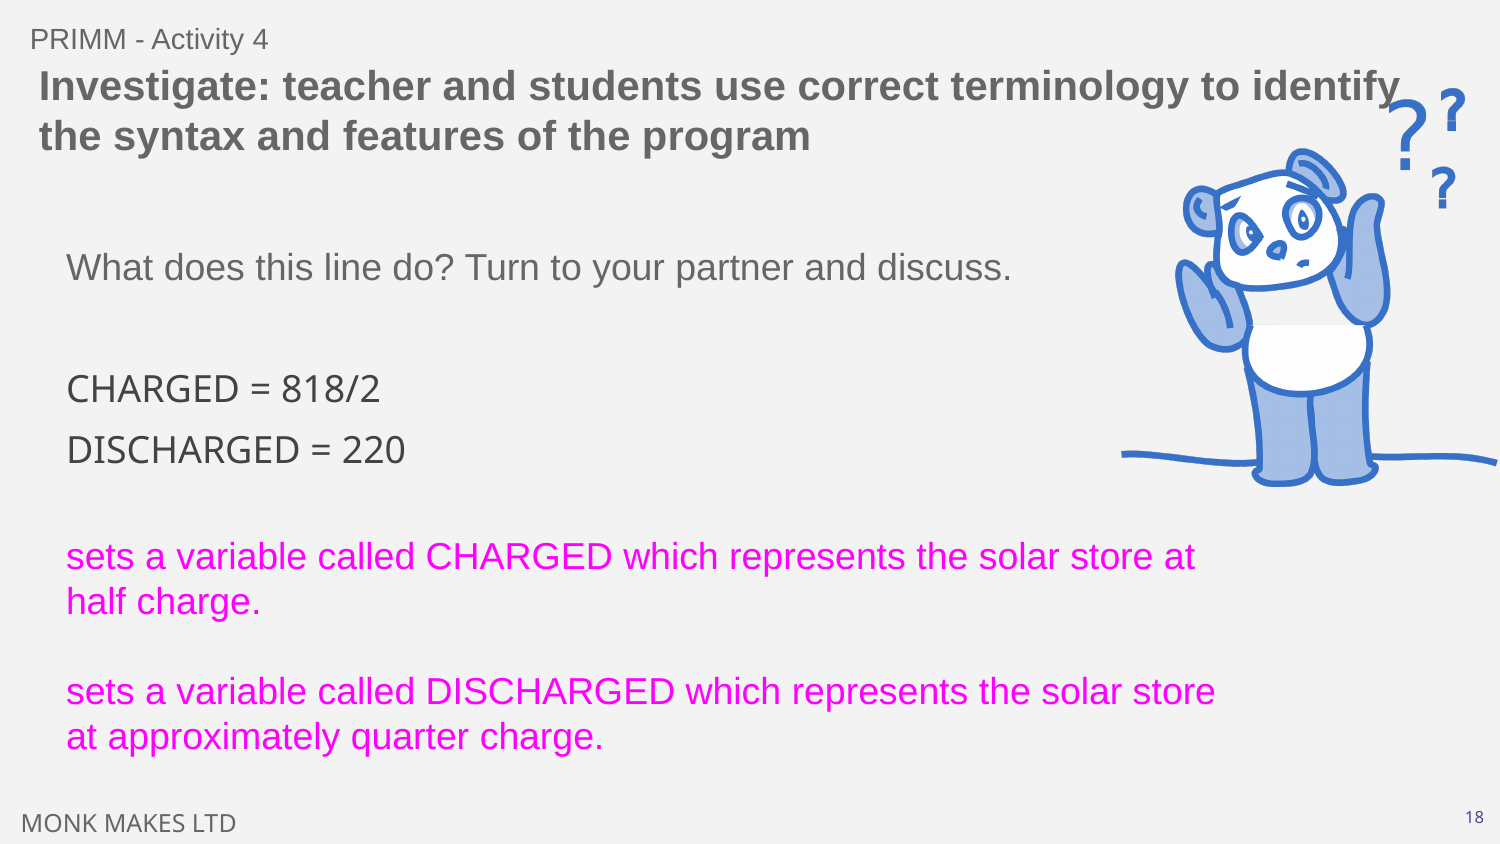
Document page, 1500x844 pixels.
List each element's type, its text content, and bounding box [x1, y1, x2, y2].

picture [1117, 88, 1500, 487]
title Investigate: teacher and students use correct terminology to identify the syntax and features of the program [24, 52, 1422, 167]
slide_number ‹#› [1448, 792, 1500, 844]
text_box What does this line do? Turn to your partner and discuss. CHARGED = 818/2 DISCHARGED = 220 sets a variable called CHARGED which represents the solar store at half charge. sets a variable called DISCHARGED which represents the solar store at approximately quarter charge. [51, 211, 1268, 814]
subtitle PRIMM - Activity 4 [14, 0, 1500, 52]
